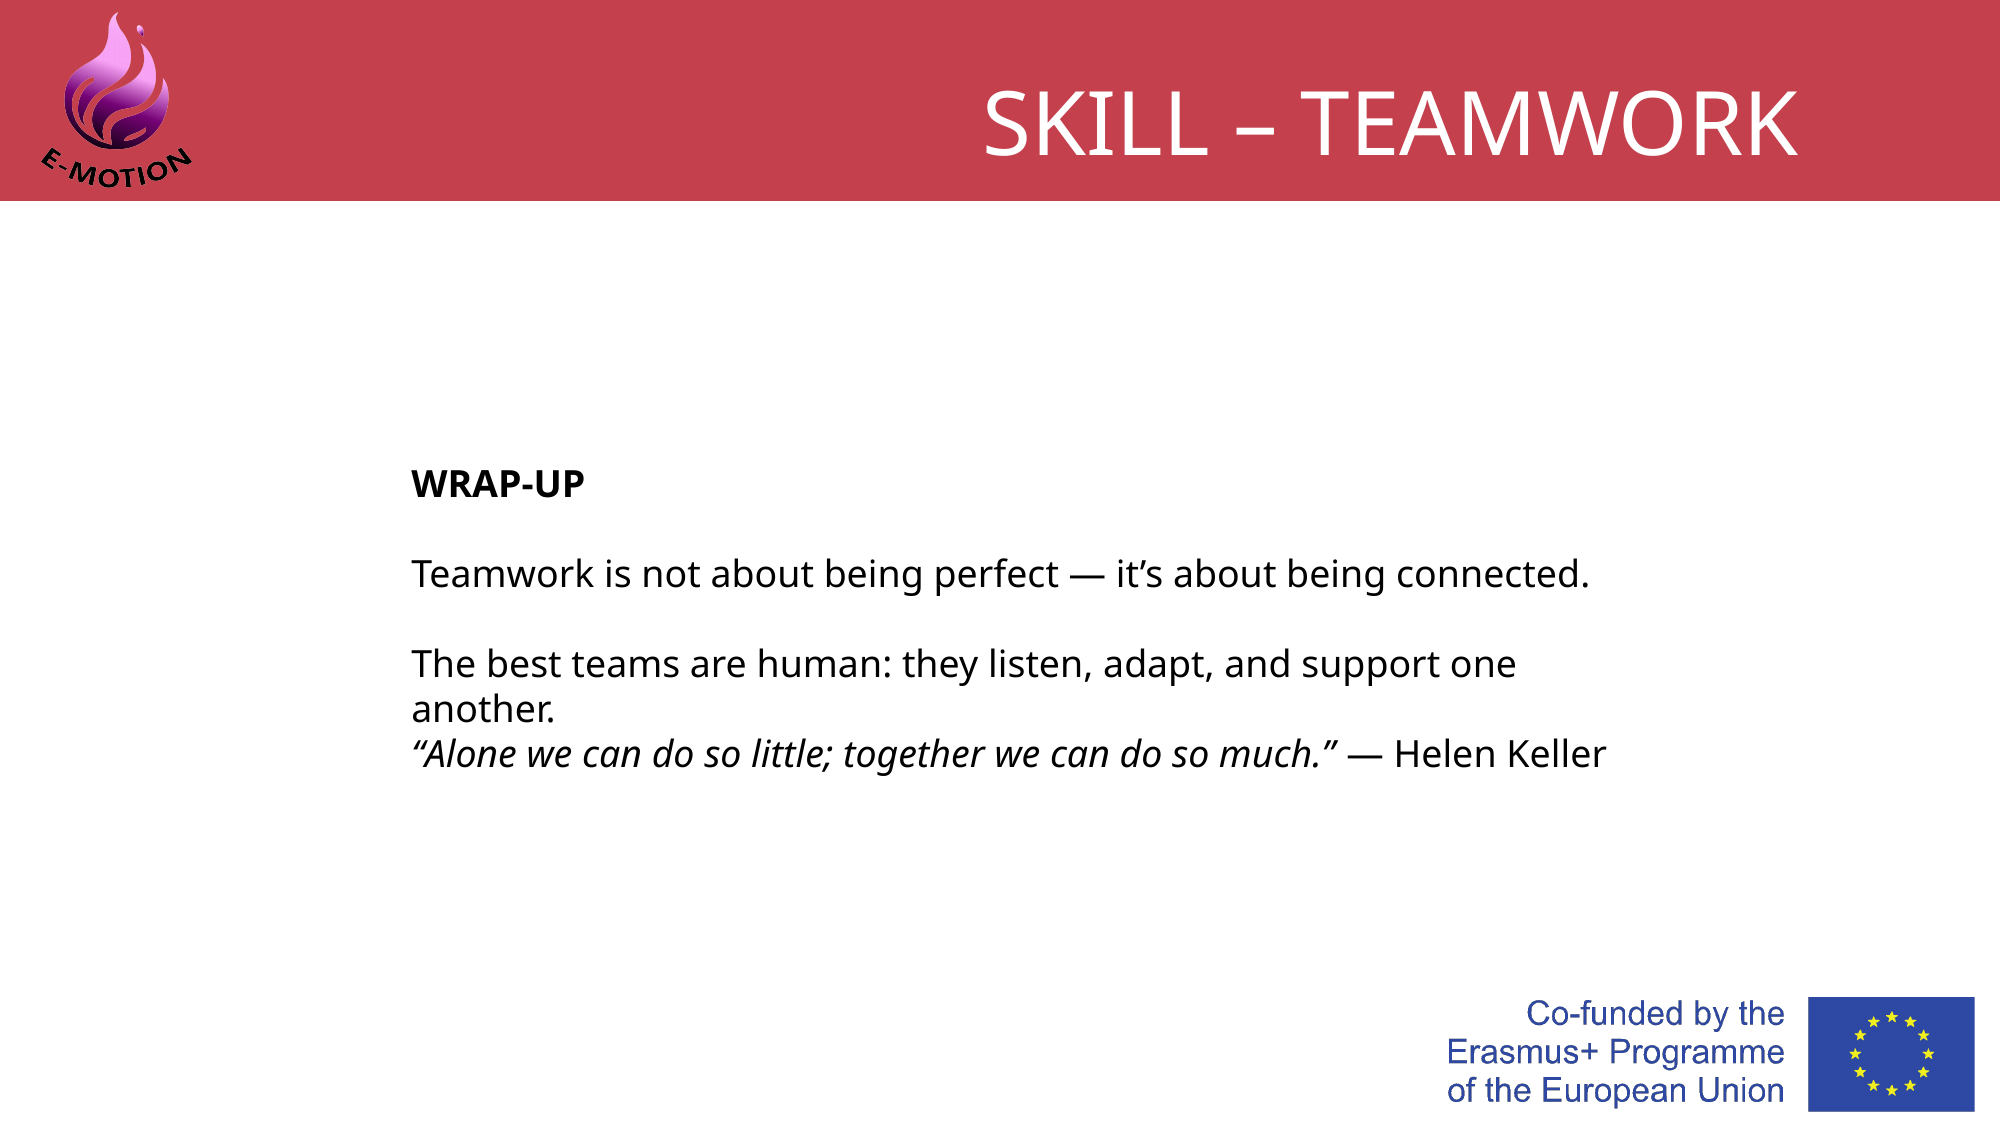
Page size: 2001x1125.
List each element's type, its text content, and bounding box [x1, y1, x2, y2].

text_box SKILL – TEAMWORK [556, 59, 1815, 334]
picture [1396, 995, 1975, 1116]
text_box WRAP-UP Teamwork is not about being perfect — it’s about being connected. The best teams are human: they listen, adapt, and support one another. “Alone we can do so little; together we can do so much.” — Helen Keller [396, 452, 1655, 782]
picture [0, 0, 253, 247]
